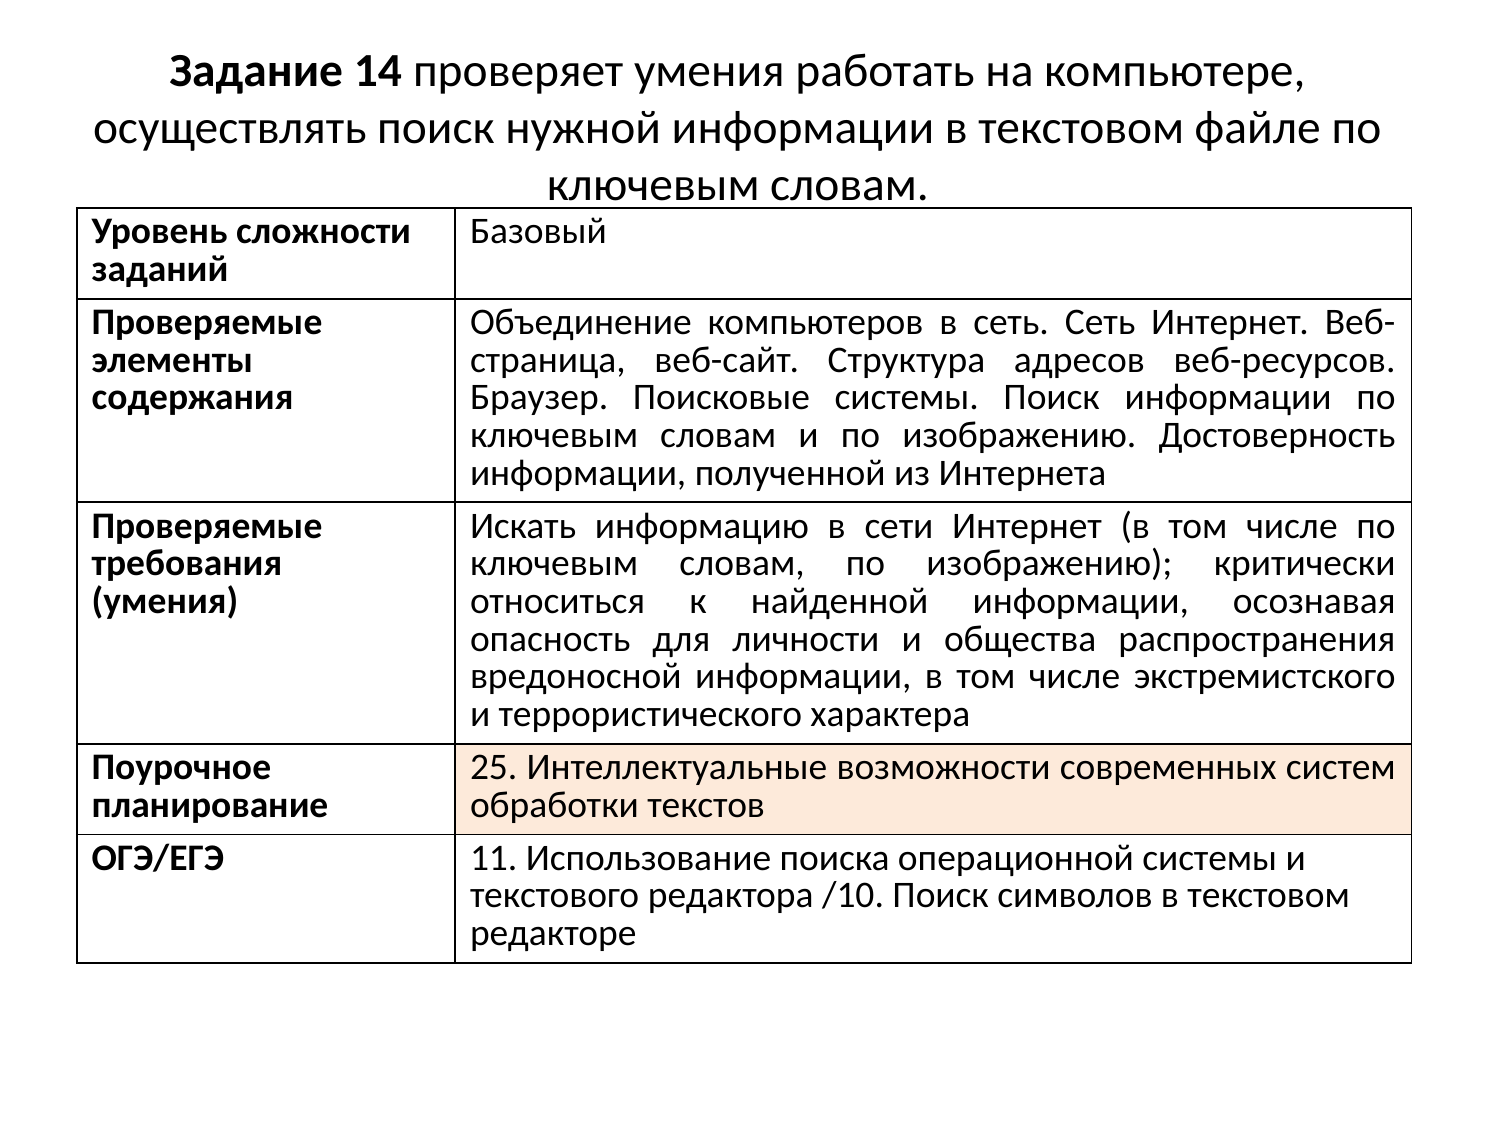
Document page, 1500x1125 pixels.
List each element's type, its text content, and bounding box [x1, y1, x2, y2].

table_cell ОГЭ/ЕГЭ [78, 835, 454, 962]
table_cell Искать информацию в сети Интернет (в том числе по ключевым словам, по изображению); критически относиться к найденной информации, осознавая опасность для личности и общества распространения вредоносной информации, в том числе экстремистского и террористического характера [456, 503, 1411, 743]
table_header Уровень сложности заданий [78, 209, 454, 298]
table_cell Проверяемые требования (умения) [78, 503, 454, 743]
table_cell 25. Интеллектуальные возможности современных систем обработки текстов [456, 745, 1411, 834]
table_cell Проверяемые элементы содержания [78, 300, 454, 501]
table_header Базовый [456, 209, 1411, 298]
table_cell Объединение компьютеров в сеть. Сеть Интернет. Веб-страница, веб-сайт. Структура адресов веб-ресурсов. Браузер. Поисковые системы. Поиск информации по ключевым словам и по изображению. Достоверность информации, полученной из Интернета [456, 300, 1411, 501]
title Задание 14 проверяет умения работать на компьютере, осуществлять поиск нужной информации в текстовом файле по ключевым словам. [41, 30, 1436, 219]
table_cell 11. Использование поиска операционной системы и текстового редактора /10. Поиск символов в текстовом редакторе [456, 835, 1411, 962]
table_cell Поурочное планирование [78, 745, 454, 834]
